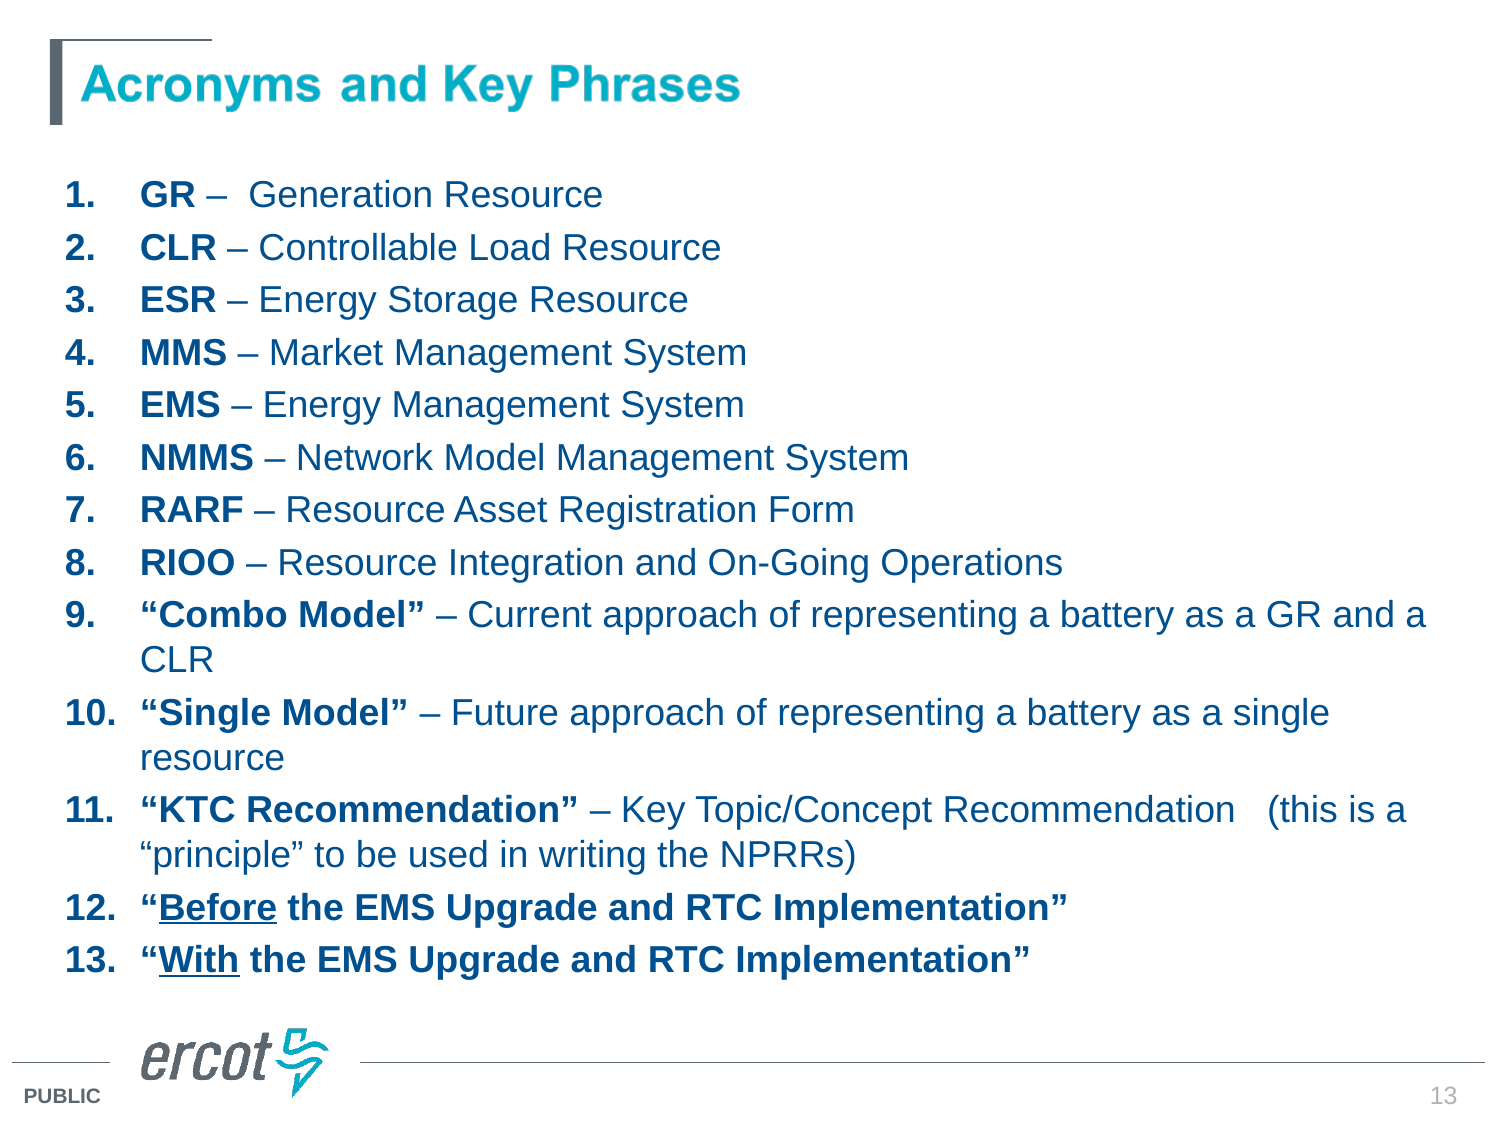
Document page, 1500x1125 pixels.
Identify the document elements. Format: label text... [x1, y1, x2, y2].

picture [137, 1024, 332, 1100]
slide_number 13 [1400, 1076, 1488, 1113]
picture [49, 37, 1454, 144]
list GR – Generation Resource CLR – Controllable Load Resource ESR – Energy Storage Resource MMS – Market Management System EMS – Energy Management System NMMS – Network Model Management System RARF – Resource Asset Registration Form RIOO – Resource Integration and On-Going Operations “Combo Model” – Current approach of representing a battery as a GR and a CLR “Single Model” – Future approach of representing a battery as a single resource “KTC Recommendation” – Key Topic/Concept Recommendation (this is a “principle” to be used in writing the NPRRs) “Before the EMS Upgrade and RTC Implementation” “With the EMS Upgrade and RTC Implementation” [50, 162, 1450, 992]
